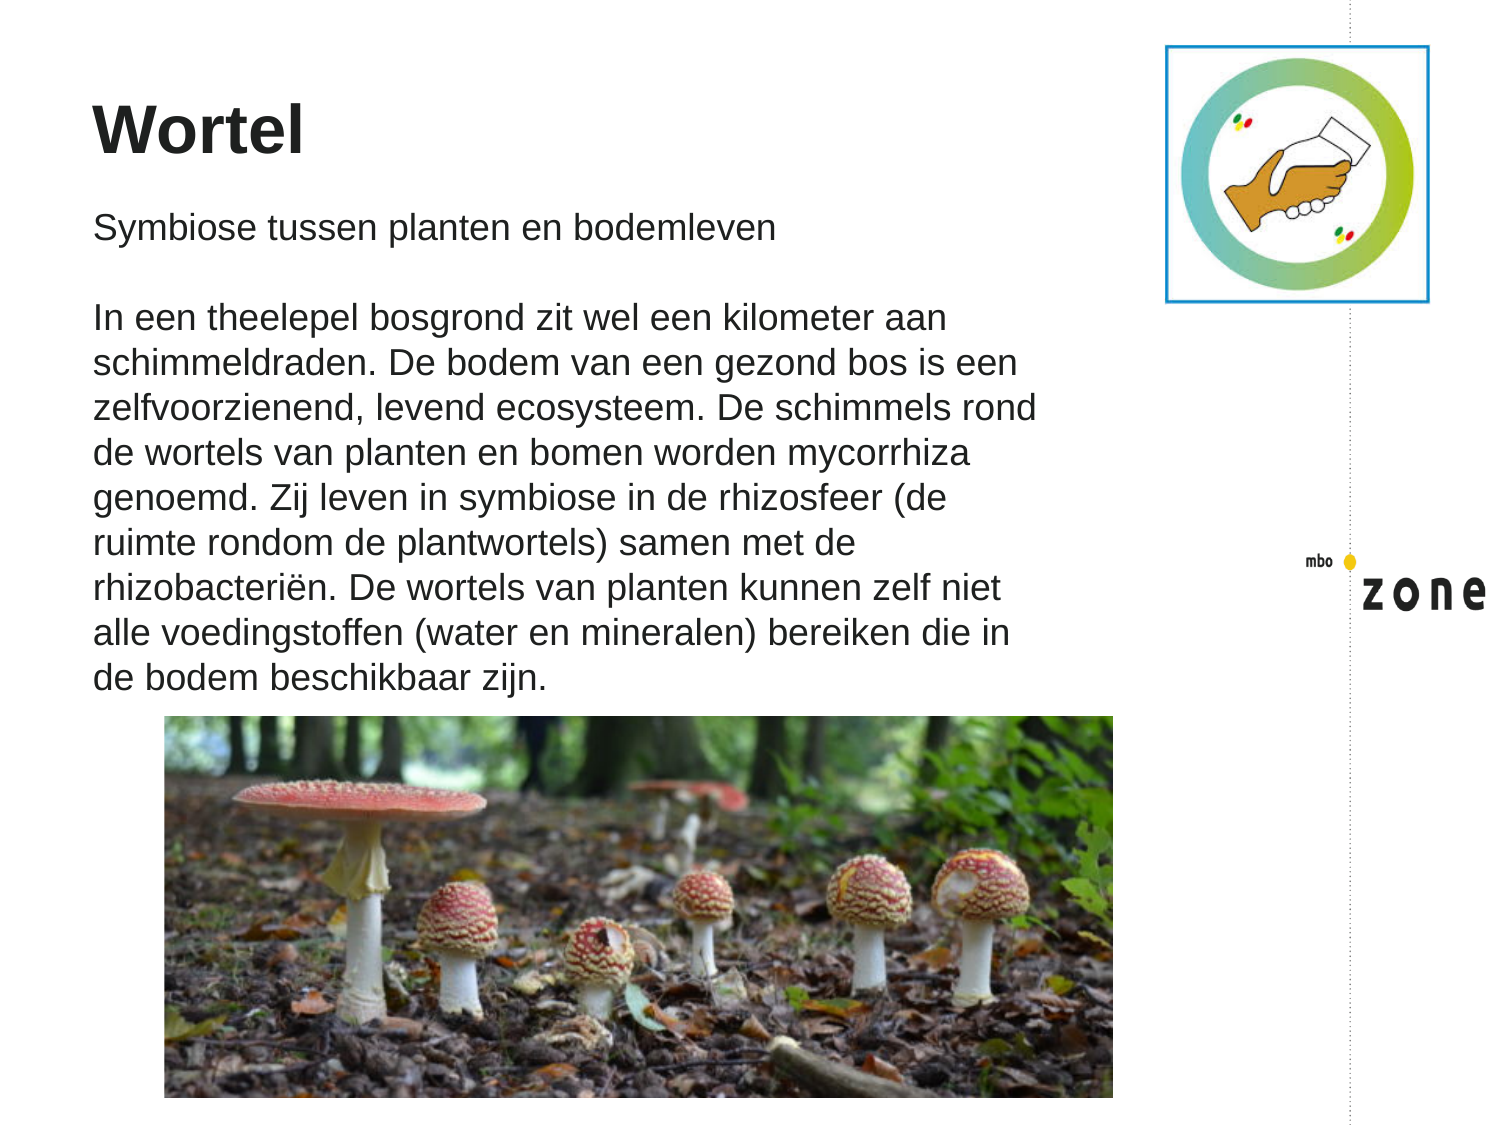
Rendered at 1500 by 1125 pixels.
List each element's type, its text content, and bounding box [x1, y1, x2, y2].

picture [1164, 0, 1500, 1125]
list Symbiose tussen planten en bodemleven In een theelepel bosgrond zit wel een kilometer aan schimmeldraden. De bodem van een gezond bos is een zelfvoorzienend, levend ecosysteem. De schimmels rond de wortels van planten en bomen worden mycorrhiza genoemd. Zij leven in symbiose in de rhizosfeer (de ruimte rondom de plantwortels) samen met de rhizobacteriën. De wortels van planten kunnen zelf niet alle voedingstoffen (water en mineralen) bereiken die in de bodem beschikbaar zijn. [93, 202, 1046, 917]
title Wortel [93, 94, 1164, 272]
picture [164, 715, 1165, 1098]
